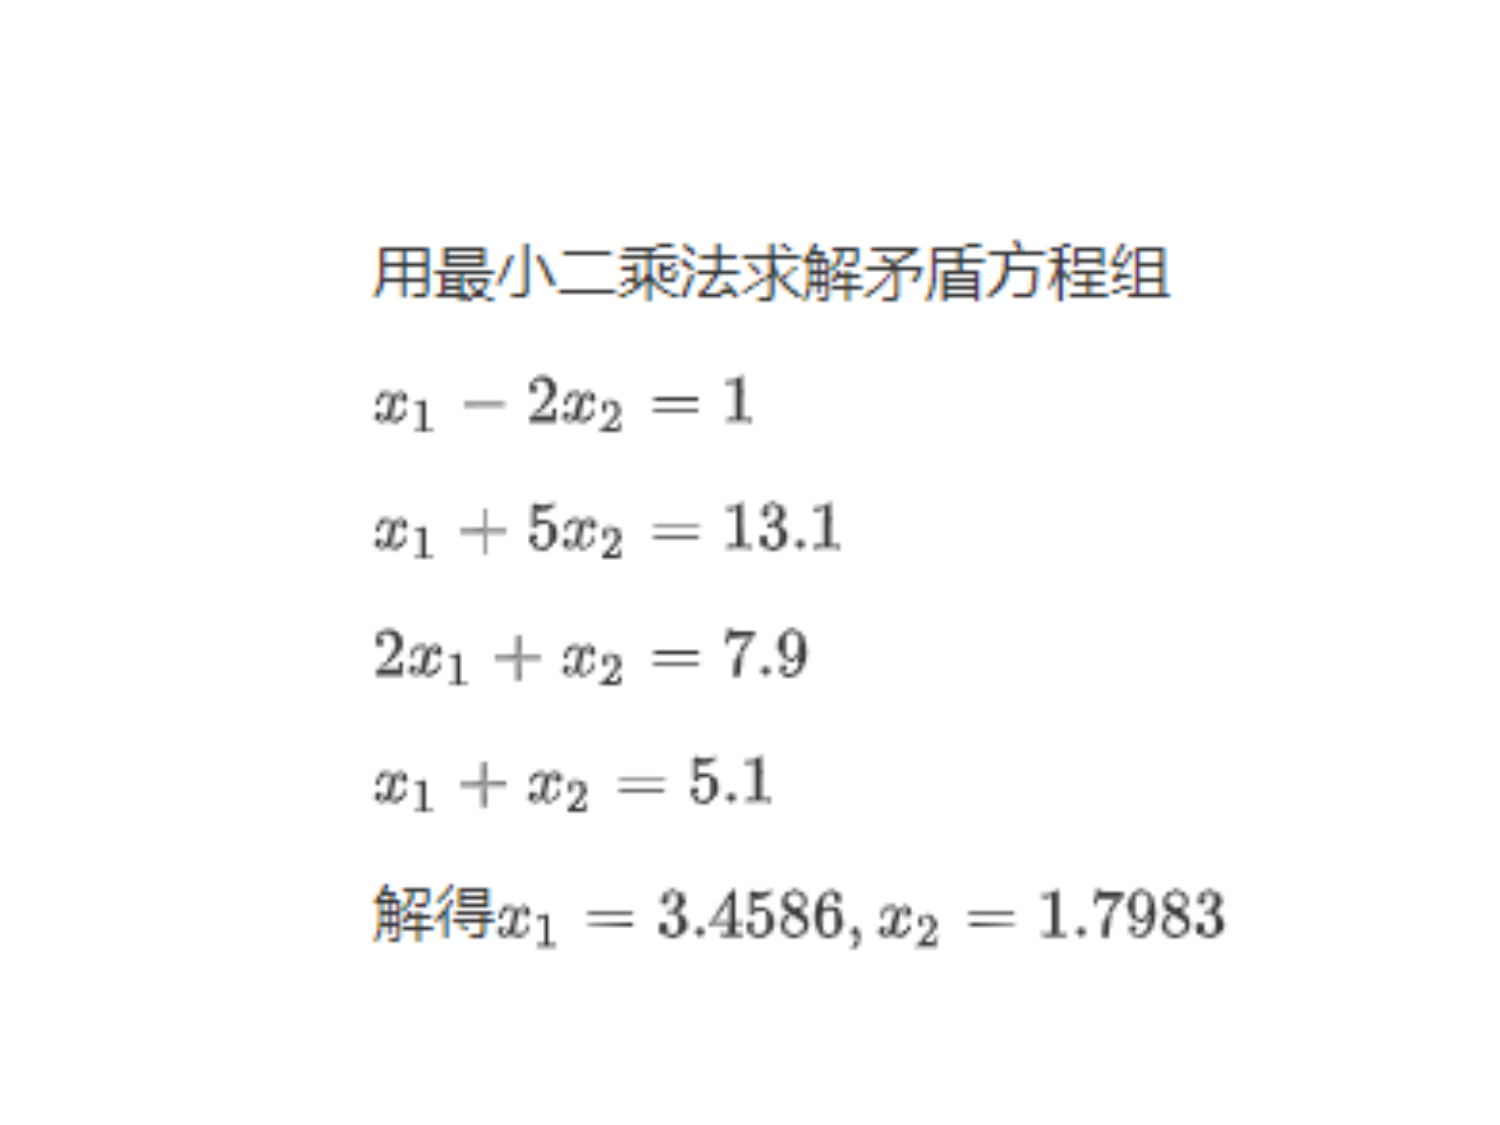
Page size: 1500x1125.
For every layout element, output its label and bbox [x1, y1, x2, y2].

picture [339, 222, 1282, 974]
